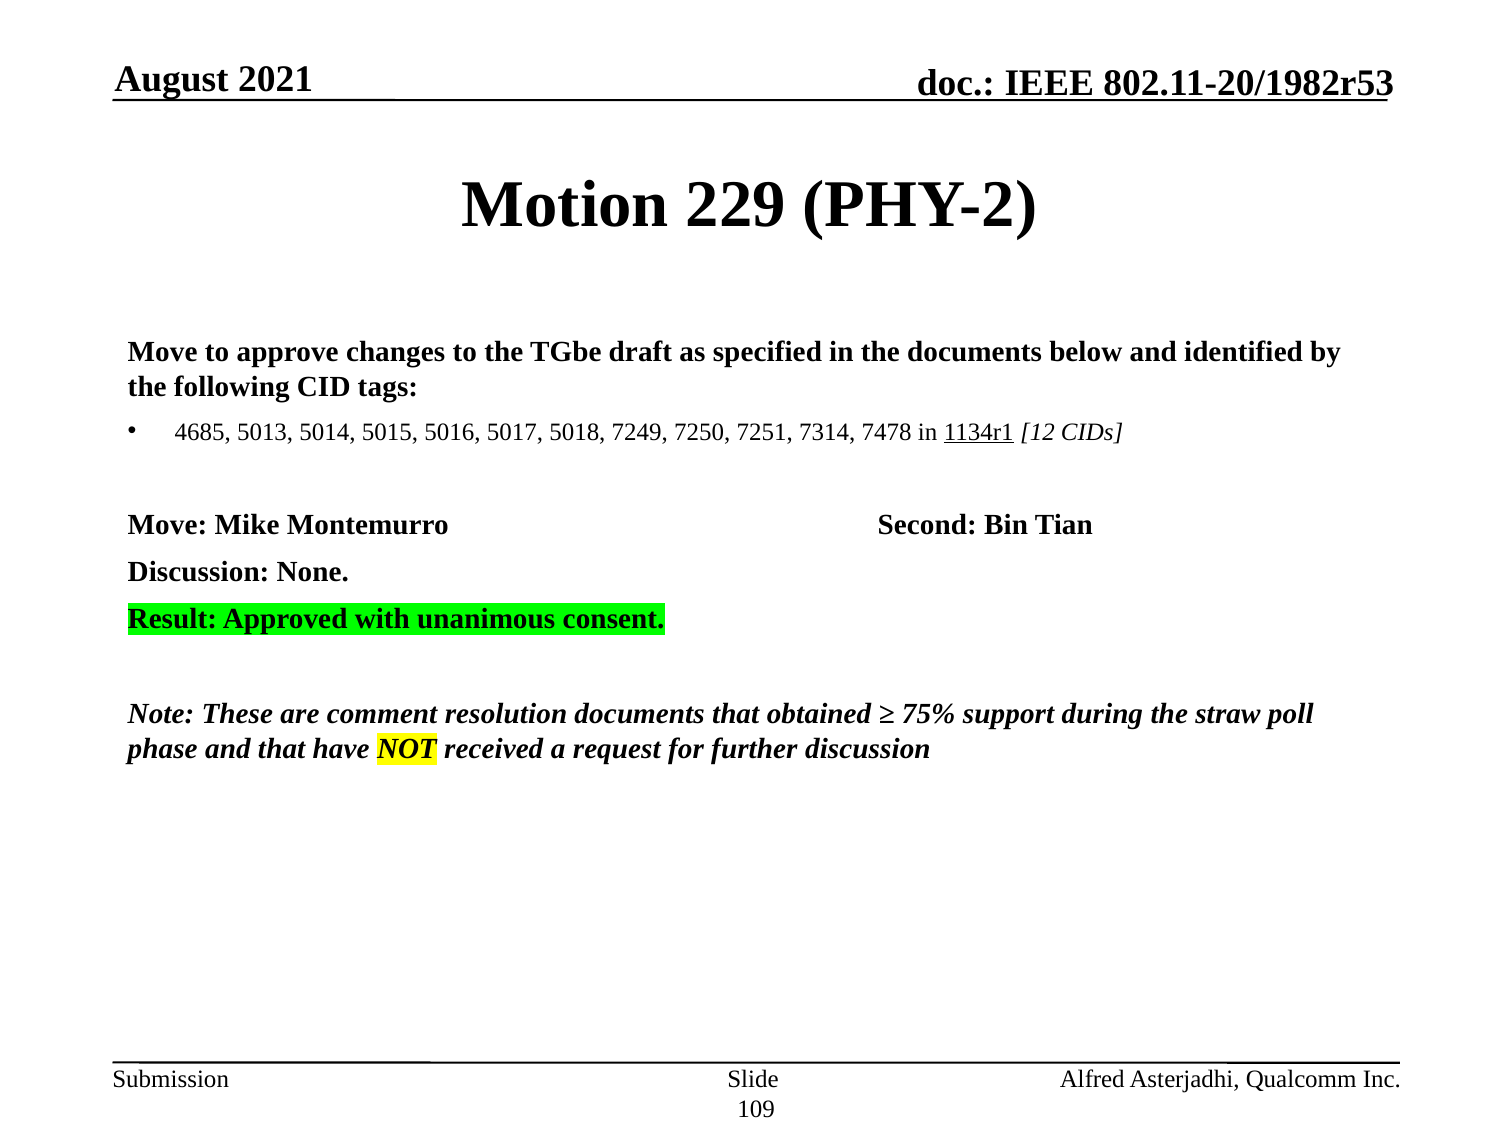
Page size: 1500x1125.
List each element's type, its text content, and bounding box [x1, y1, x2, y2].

list Move to approve changes to the TGbe draft as specified in the documents below and identified by the following CID tags: 4685, 5013, 5014, 5015, 5016, 5017, 5018, 7249, 7250, 7251, 7314, 7478 in 1134r1 [12 CIDs] Move: Mike Montemurro Second: Bin Tian Discussion: None. Result: Approved with unanimous consent. Note: These are comment resolution documents that obtained ≥ 75% support during the straw poll phase and that have NOT received a request for further discussion [112, 324, 1388, 1063]
footer Alfred Asterjadhi, Qualcomm Inc. [878, 1061, 1402, 1093]
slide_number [114, 54, 423, 100]
slide_number Slide 109 [712, 1061, 800, 1123]
title Motion 229 (PHY-2) [112, 112, 1388, 288]
